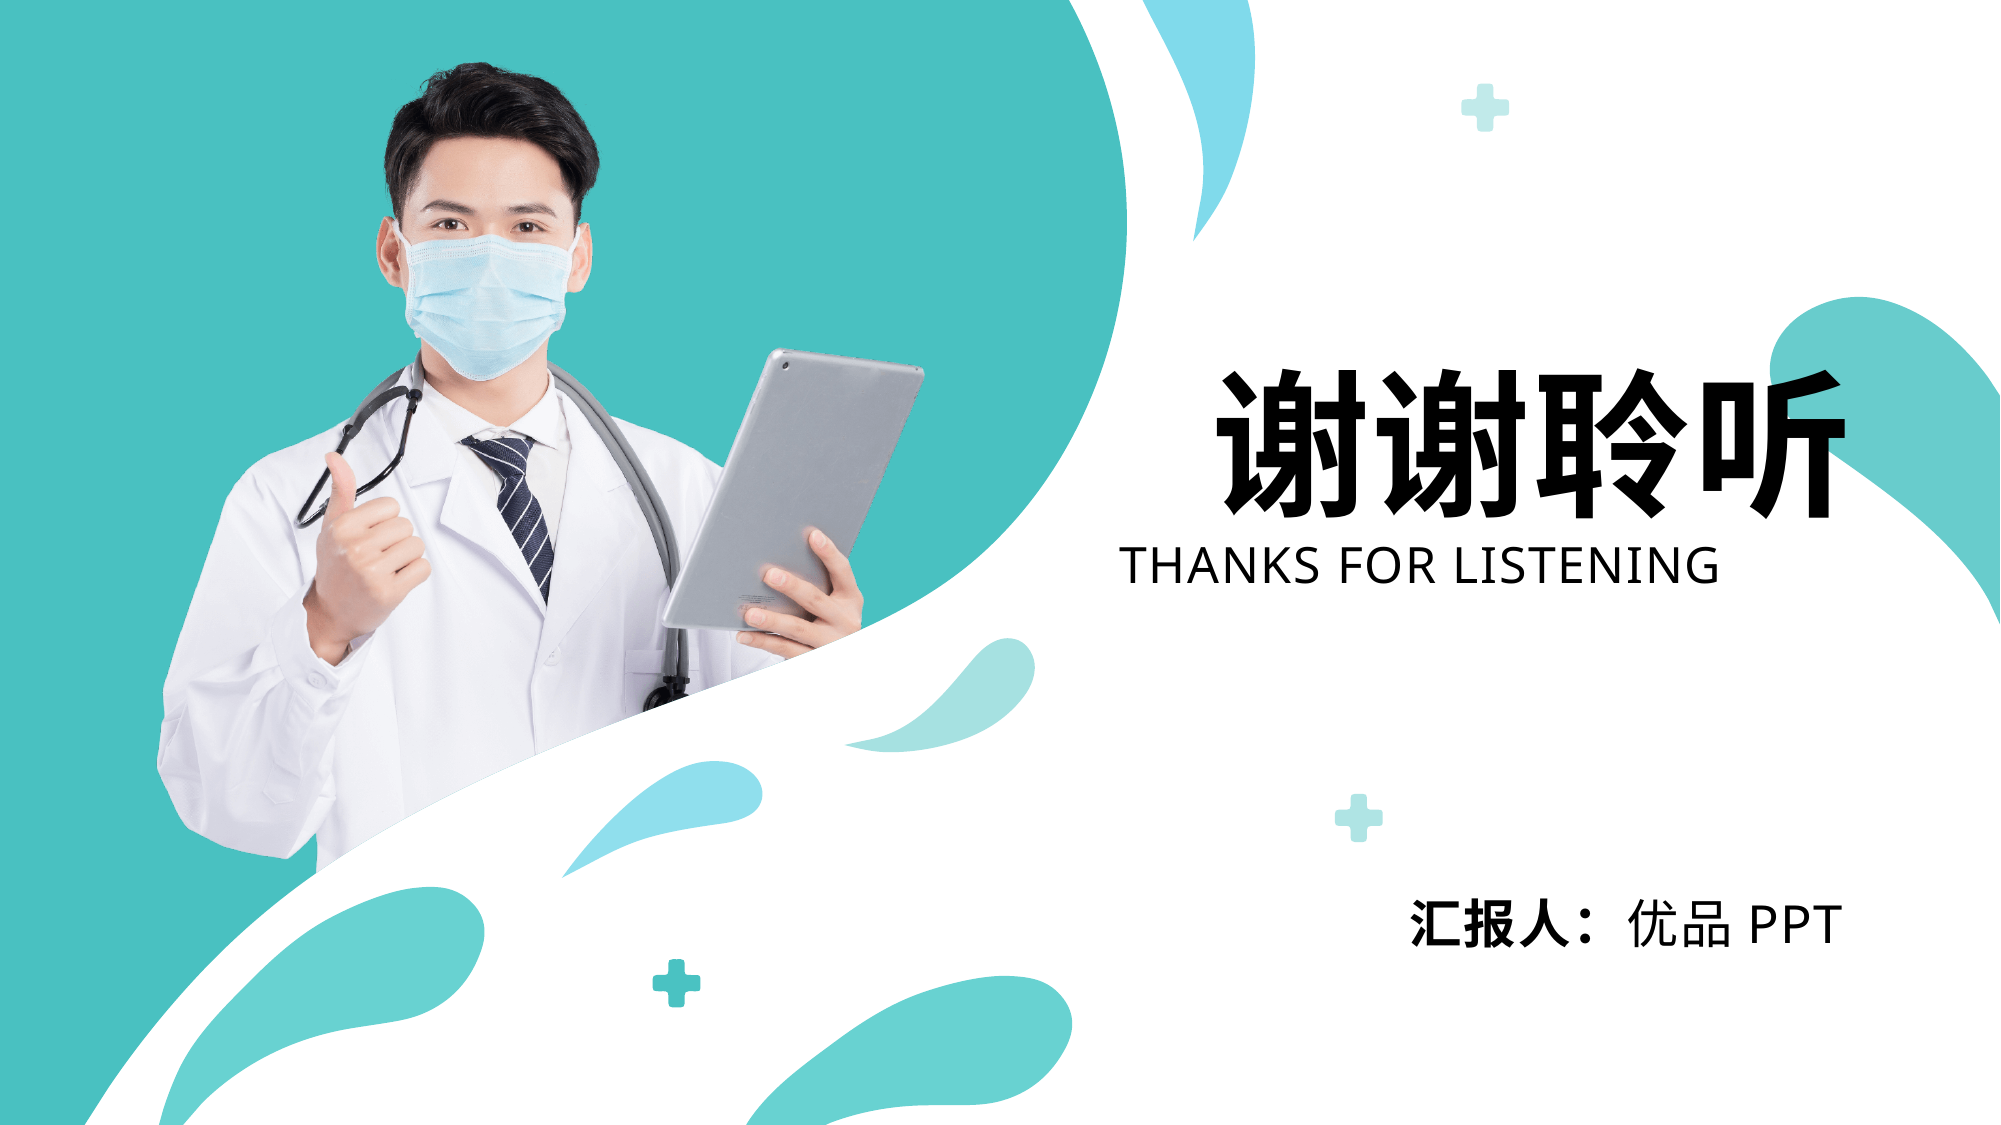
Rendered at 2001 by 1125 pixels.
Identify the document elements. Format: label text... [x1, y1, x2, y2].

text_box [1844, 296, 2000, 625]
text_box [1138, 0, 1256, 242]
text_box [746, 975, 1073, 1125]
text_box 谢谢聆听 [986, 298, 1871, 545]
text_box [986, 638, 1035, 730]
text_box [1334, 793, 1383, 843]
text_box [1461, 83, 1510, 132]
text_box THANKS FOR LISTENING [1102, 513, 1871, 603]
text_box [158, 916, 485, 1125]
picture [26, 26, 986, 916]
text_box 汇报人：优品PPT [1327, 870, 1860, 963]
text_box [0, 0, 1127, 1125]
text_box [652, 959, 701, 1008]
